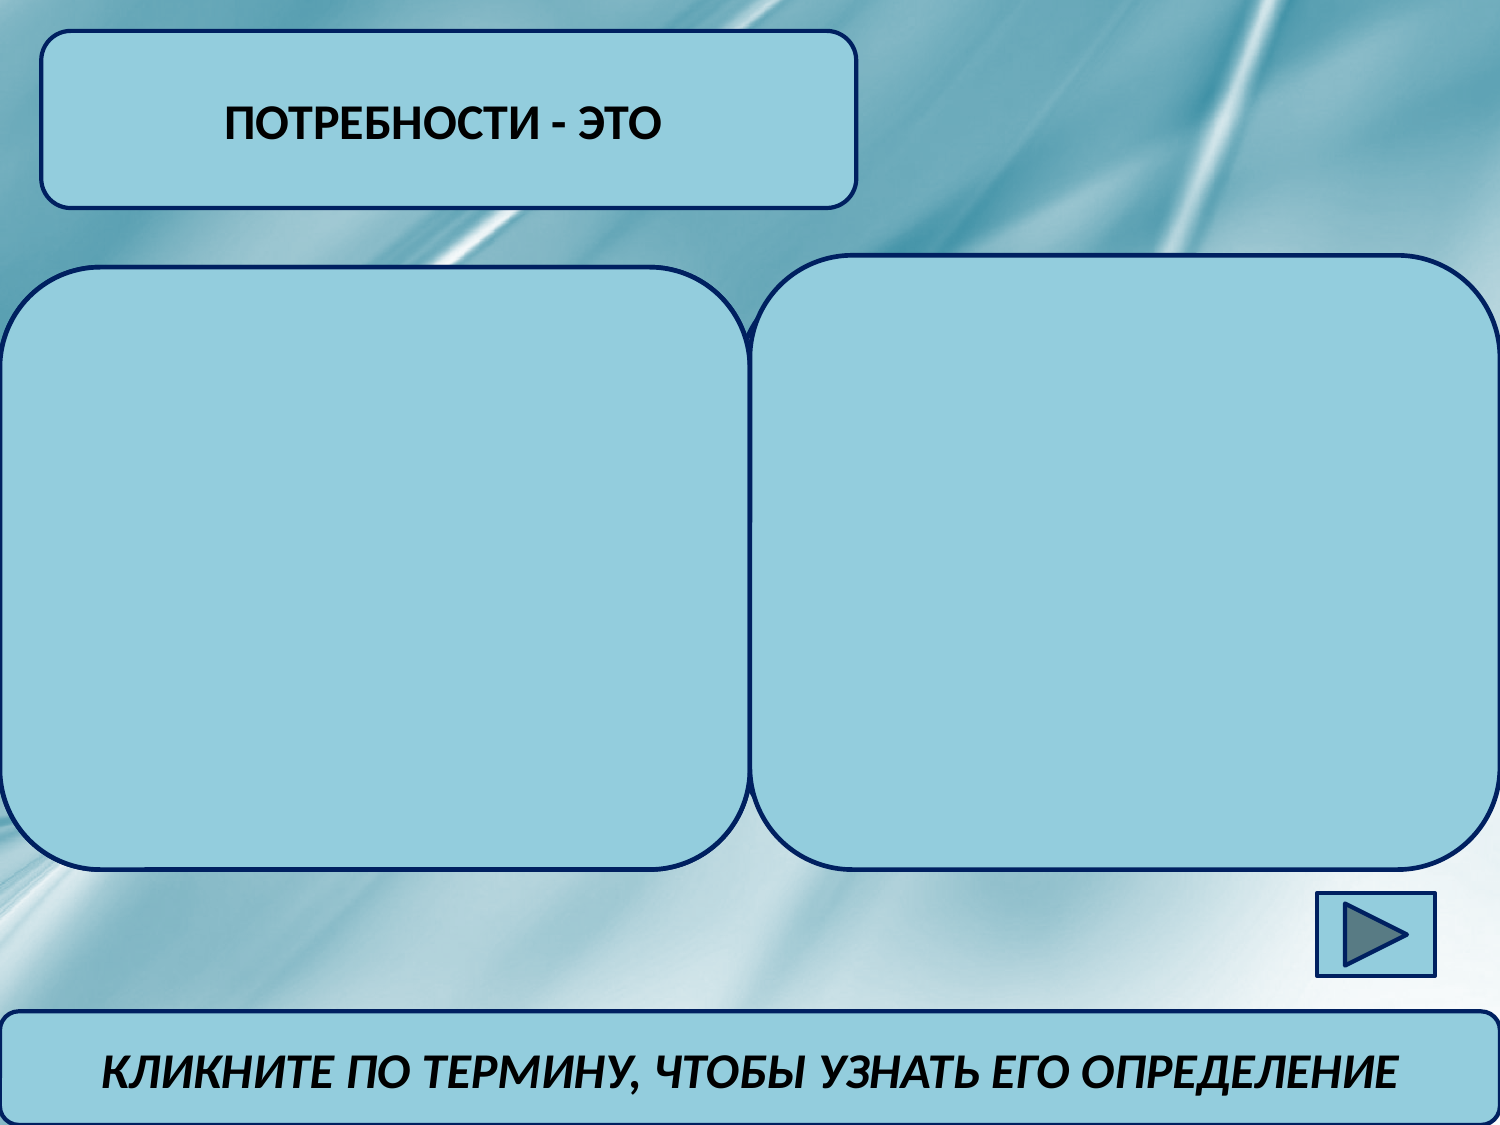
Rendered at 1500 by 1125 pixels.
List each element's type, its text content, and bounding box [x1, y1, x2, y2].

text_box ПОТРЕБНОСТИ - ЭТО [39, 28, 859, 211]
text_box [787, 849, 1463, 872]
text_box [1315, 891, 1437, 978]
picture [739, 279, 1500, 841]
text_box [784, 253, 1466, 278]
text_box КЛИКНИТЕ ПО ТЕРМИНУ, ЧТОБЫ УЗНАТЬ ЕГО ОПРЕДЕЛЕНИЕ [0, 1009, 1500, 1125]
text_box [0, 265, 734, 872]
